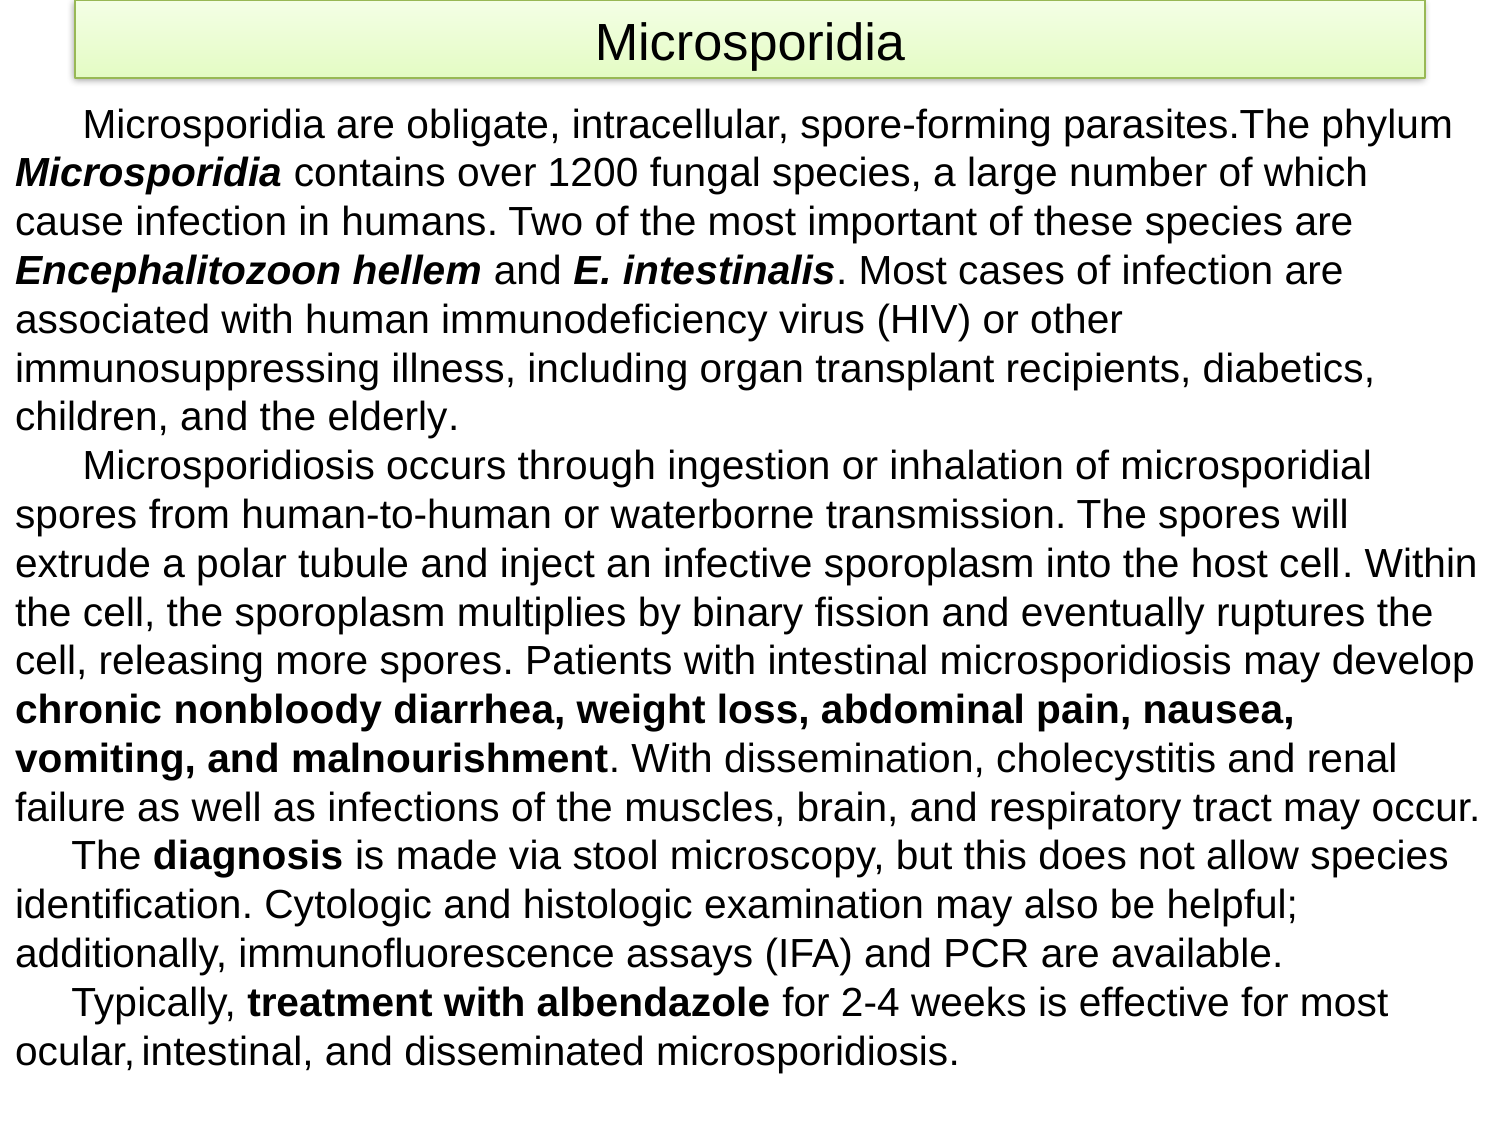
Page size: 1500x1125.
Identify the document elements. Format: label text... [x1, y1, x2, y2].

list Microsporidia are obligate, intracellular, spore-forming parasites.The phylum Microsporidia contains over 1200 fungal species, a large number of which cause infection in humans. Two of the most important of these species are Encephalitozoon hellem and E. intestinalis. Most cases of infection are associated with human immunodeficiency virus (HIV) or other immunosuppressing illness, including organ transplant recipients, diabetics, children, and the elderly. Microsporidiosis occurs through ingestion or inhalation of microsporidial spores from human-to-human or waterborne transmission. The spores will extrude a polar tubule and inject an infective sporoplasm into the host cell. Within the cell, the sporoplasm multiplies by binary fission and eventually ruptures the cell, releasing more spores. Patients with intestinal microsporidiosis may develop chronic nonbloody diarrhea, weight loss, abdominal pain, nausea, vomiting, and malnourishment. With dissemination, cholecystitis and renal failure as well as infections of the muscles, brain, and respiratory tract may occur. The diagnosis is made via stool microscopy, but this does not allow species identification. Cytologic and histologic examination may also be helpful; additionally, immunofluorescence assays (IFA) and PCR are available. Typically, treatment with albendazole for 2-4 weeks is effective for most ocular, intestinal, and disseminated microsporidiosis. [0, 90, 1500, 1125]
title Microsporidia [74, 0, 1426, 79]
